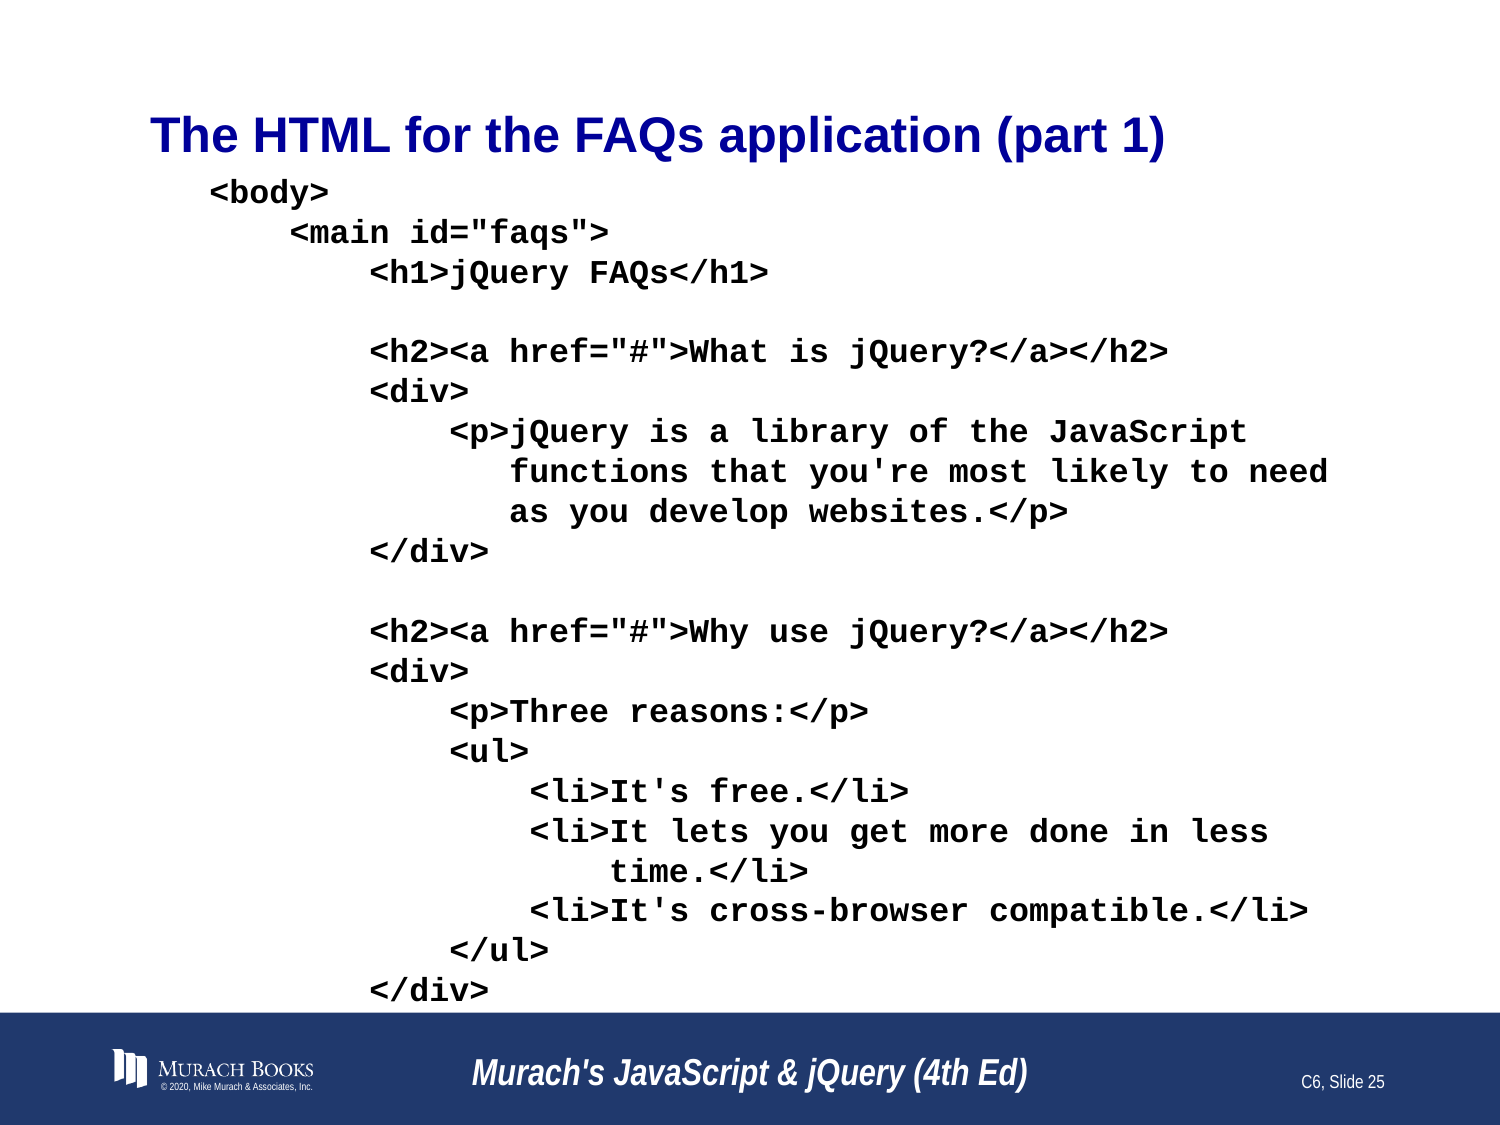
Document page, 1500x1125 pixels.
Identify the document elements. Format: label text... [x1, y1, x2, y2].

slide_number C6, Slide 25 [1087, 1025, 1400, 1100]
list <body> <main id="faqs"> <h1>jQuery FAQs</h1> <h2><a href="#">What is jQuery?</a></h2> <div> <p>jQuery is a library of the JavaScript functions that you're most likely to need as you develop websites.</p> </div> <h2><a href="#">Why use jQuery?</a></h2> <div> <p>Three reasons:</p> <ul> <li>It's free.</li> <li>It lets you get more done in less time.</li> <li>It's cross-browser compatible.</li> </ul> </div> [137, 162, 1350, 963]
footer © 2020, Mike Murach & Associates, Inc. [12, 1025, 463, 1100]
slide_number Murach's JavaScript & jQuery (4th Ed) [463, 1025, 1050, 1100]
title The HTML for the FAQs application (part 1) [150, 102, 1350, 162]
